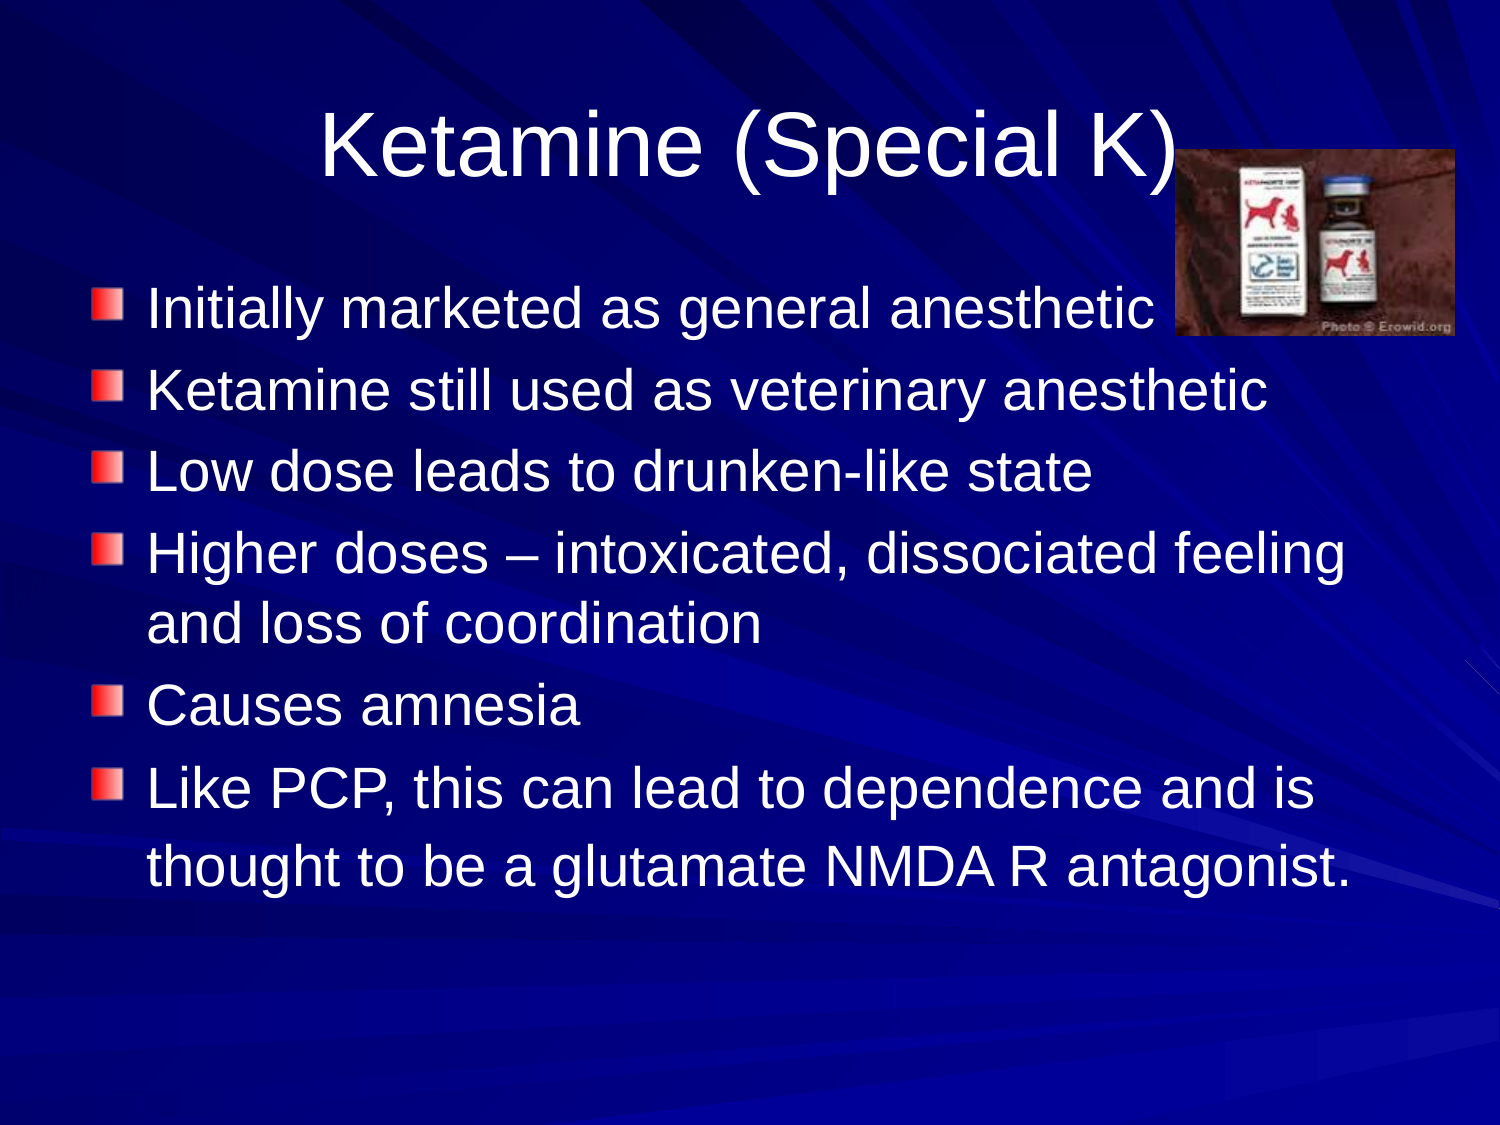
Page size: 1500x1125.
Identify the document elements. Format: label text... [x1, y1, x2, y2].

picture [90, 449, 127, 487]
picture [90, 286, 127, 324]
list Initially marketed as general anesthetic Ketamine still used as veterinary anesthetic Low dose leads to drunken-like state Higher doses – intoxicated, dissociated feeling and loss of coordination Causes amnesia Like PCP, this can lead to dependence and is thought to be a glutamate NMDA R antagonist. [74, 262, 1426, 1006]
picture [90, 531, 127, 569]
picture [90, 683, 127, 720]
picture [90, 766, 127, 804]
picture [1174, 149, 1455, 337]
picture [90, 368, 127, 405]
title Ketamine (Special K) [74, 45, 1426, 234]
